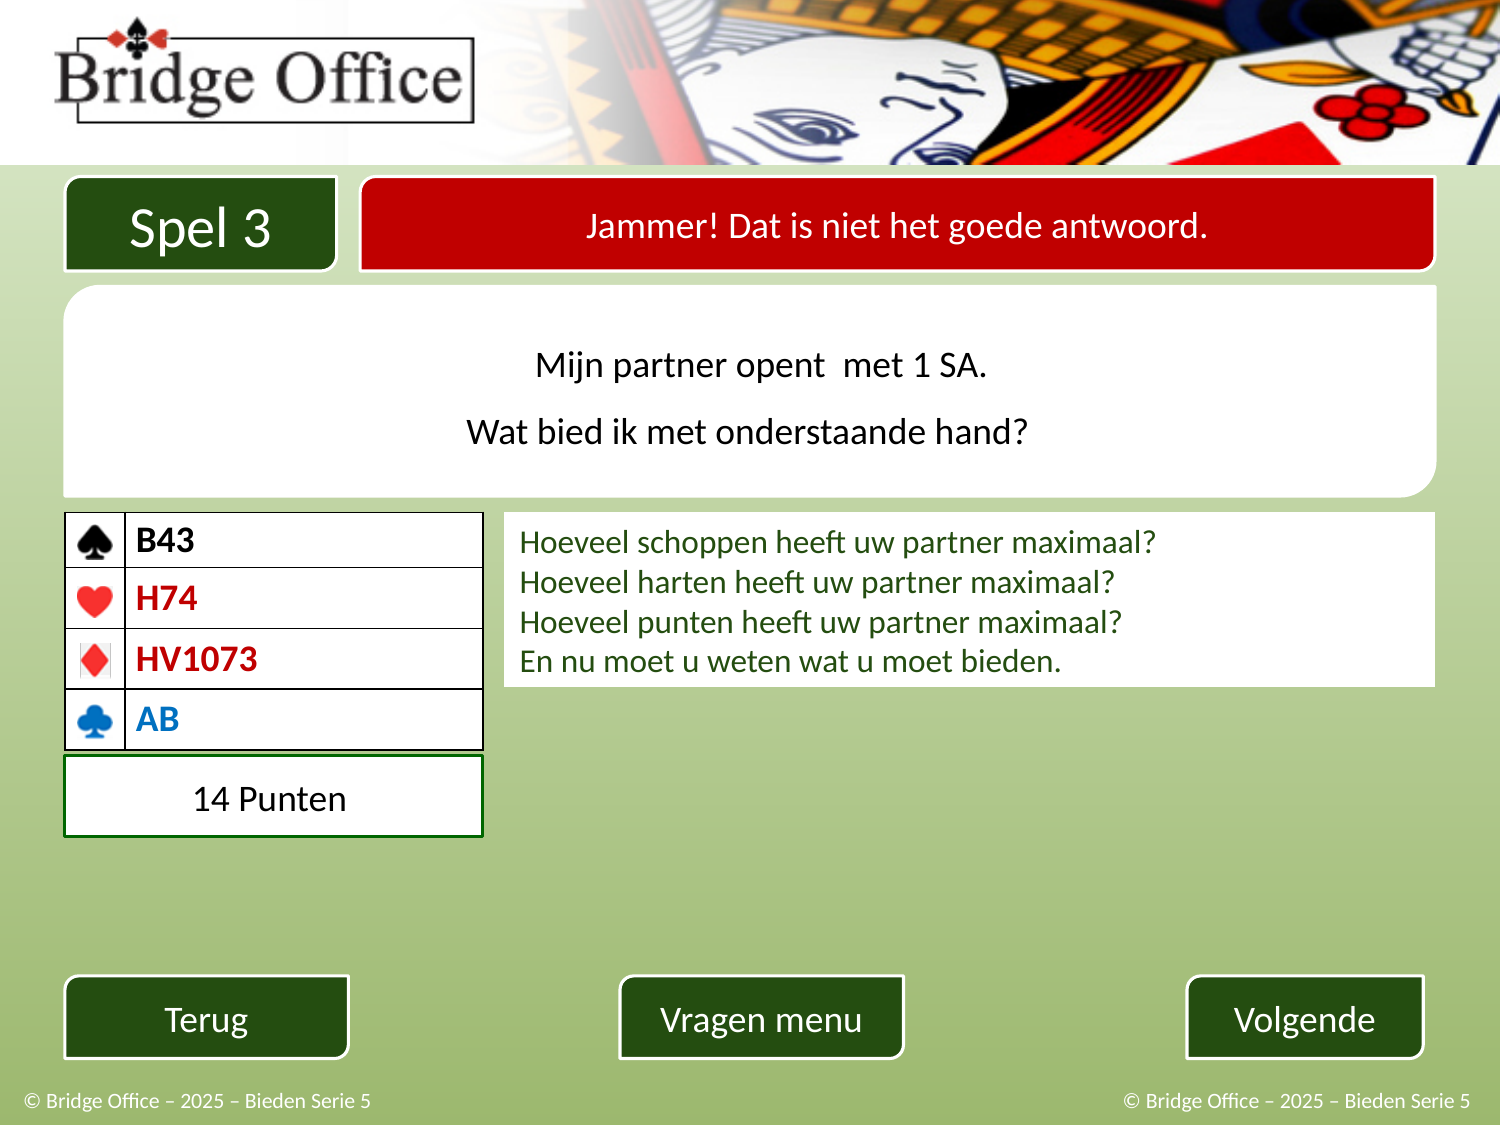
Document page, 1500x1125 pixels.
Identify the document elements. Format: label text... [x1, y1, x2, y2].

table_header [66, 513, 124, 567]
text_box Spel 3 [63, 179, 339, 273]
table_cell HV1073 [126, 629, 482, 688]
text_box Mijn partner opent met 1 SA. [508, 332, 1015, 393]
table_cell [66, 629, 124, 688]
table_cell AB [126, 690, 482, 749]
picture [77, 703, 114, 740]
text_box Jammer! Dat is niet het goede antwoord. [358, 179, 1437, 273]
picture [77, 643, 114, 679]
table_cell [66, 568, 124, 628]
text_box 14 Punten [63, 754, 484, 838]
picture [0, 0, 1500, 166]
picture [77, 585, 114, 618]
text_box Hoeveel schoppen heeft uw partner maximaal? Hoeveel harten heeft uw partner maximaal? Hoeveel punten heeft uw partner maximaal? En nu moet u weten wat u moet bieden. [504, 512, 1435, 687]
text_box Vragen menu [618, 974, 906, 1061]
picture [77, 524, 114, 561]
text_box © Bridge Office – 2025 – Bieden Serie 5 [1107, 1079, 1500, 1121]
table_cell H74 [126, 568, 482, 628]
text_box Terug [63, 974, 350, 1061]
text_box © Bridge Office – 2025 – Bieden Serie 5 [8, 1079, 393, 1121]
table_header B43 [126, 513, 482, 567]
text_box Volgende [1185, 974, 1425, 1061]
text_box Wat bied ik met onderstaande hand? [451, 399, 1072, 460]
table_cell [66, 690, 124, 749]
text_box [63, 284, 1437, 498]
